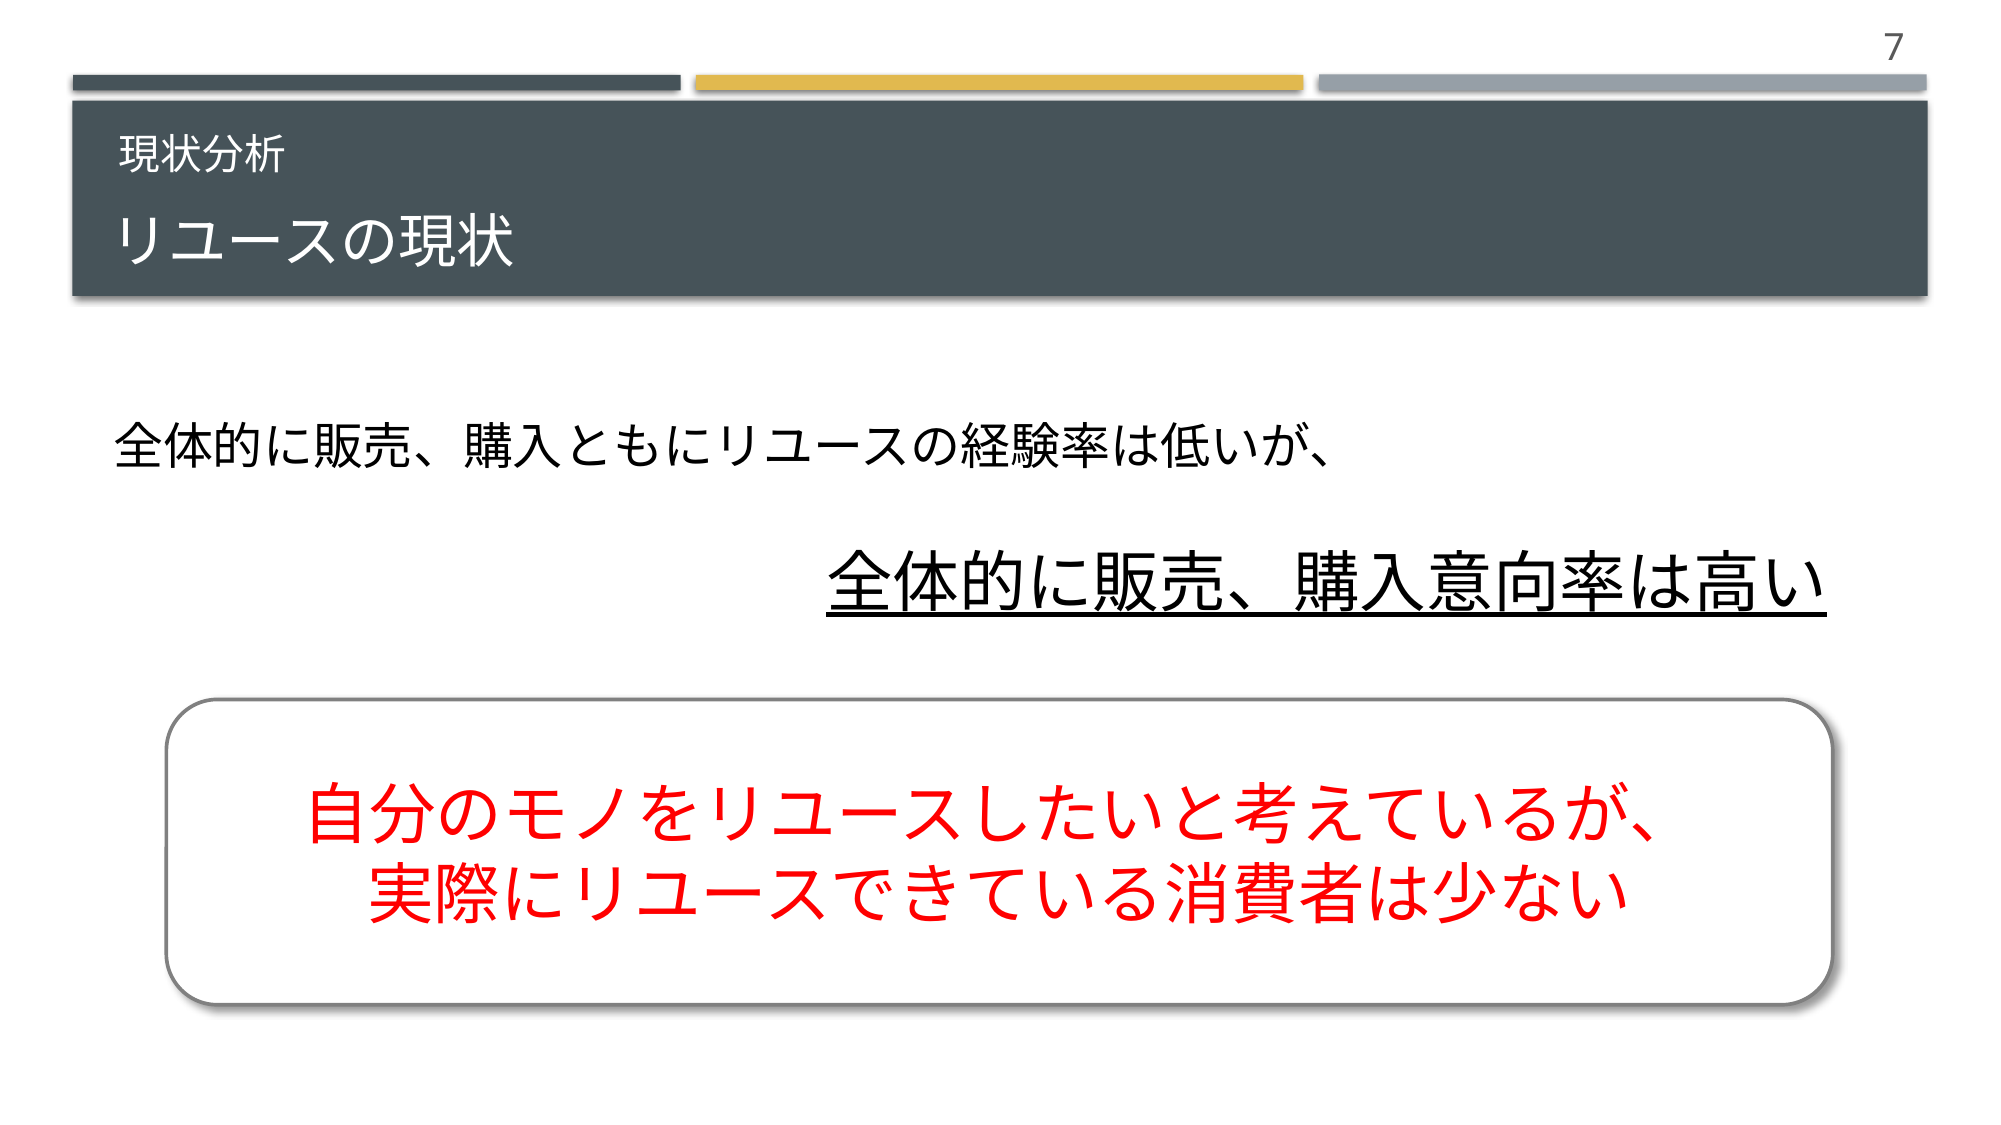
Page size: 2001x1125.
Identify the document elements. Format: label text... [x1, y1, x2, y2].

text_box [97, 406, 1877, 1006]
title リユースの現状 [95, 115, 1905, 282]
slide_number 7 [1747, 19, 1920, 79]
